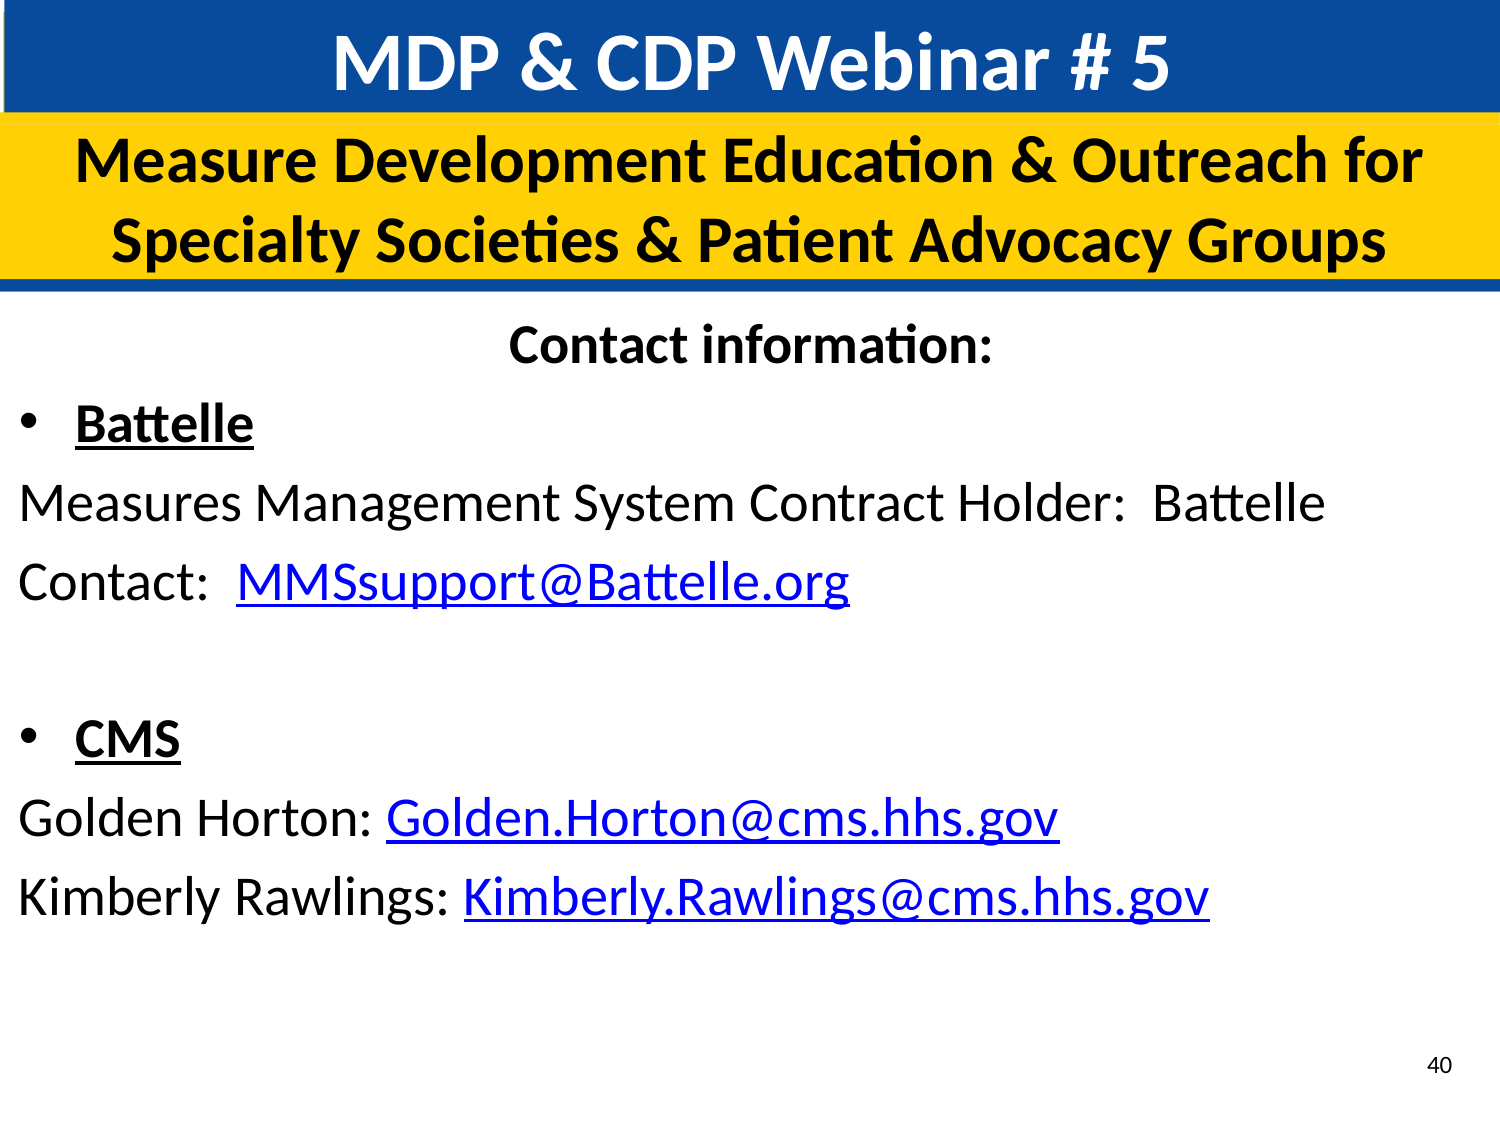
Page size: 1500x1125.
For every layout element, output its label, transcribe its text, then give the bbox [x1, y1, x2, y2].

title MDP & CDP Webinar # 5 [4, 0, 1500, 113]
text_box Measure Development Education & Outreach for Specialty Societies & Patient Advocacy Groups [0, 112, 1500, 280]
text_box Contact information: Battelle Measures Management System Contract Holder: Battelle Contact: MMSsupport@Battelle.org CMS Golden Horton: Golden.Horton@cms.hhs.gov Kimberly Rawlings: Kimberly.Rawlings@cms.hhs.gov [4, 299, 1500, 1063]
